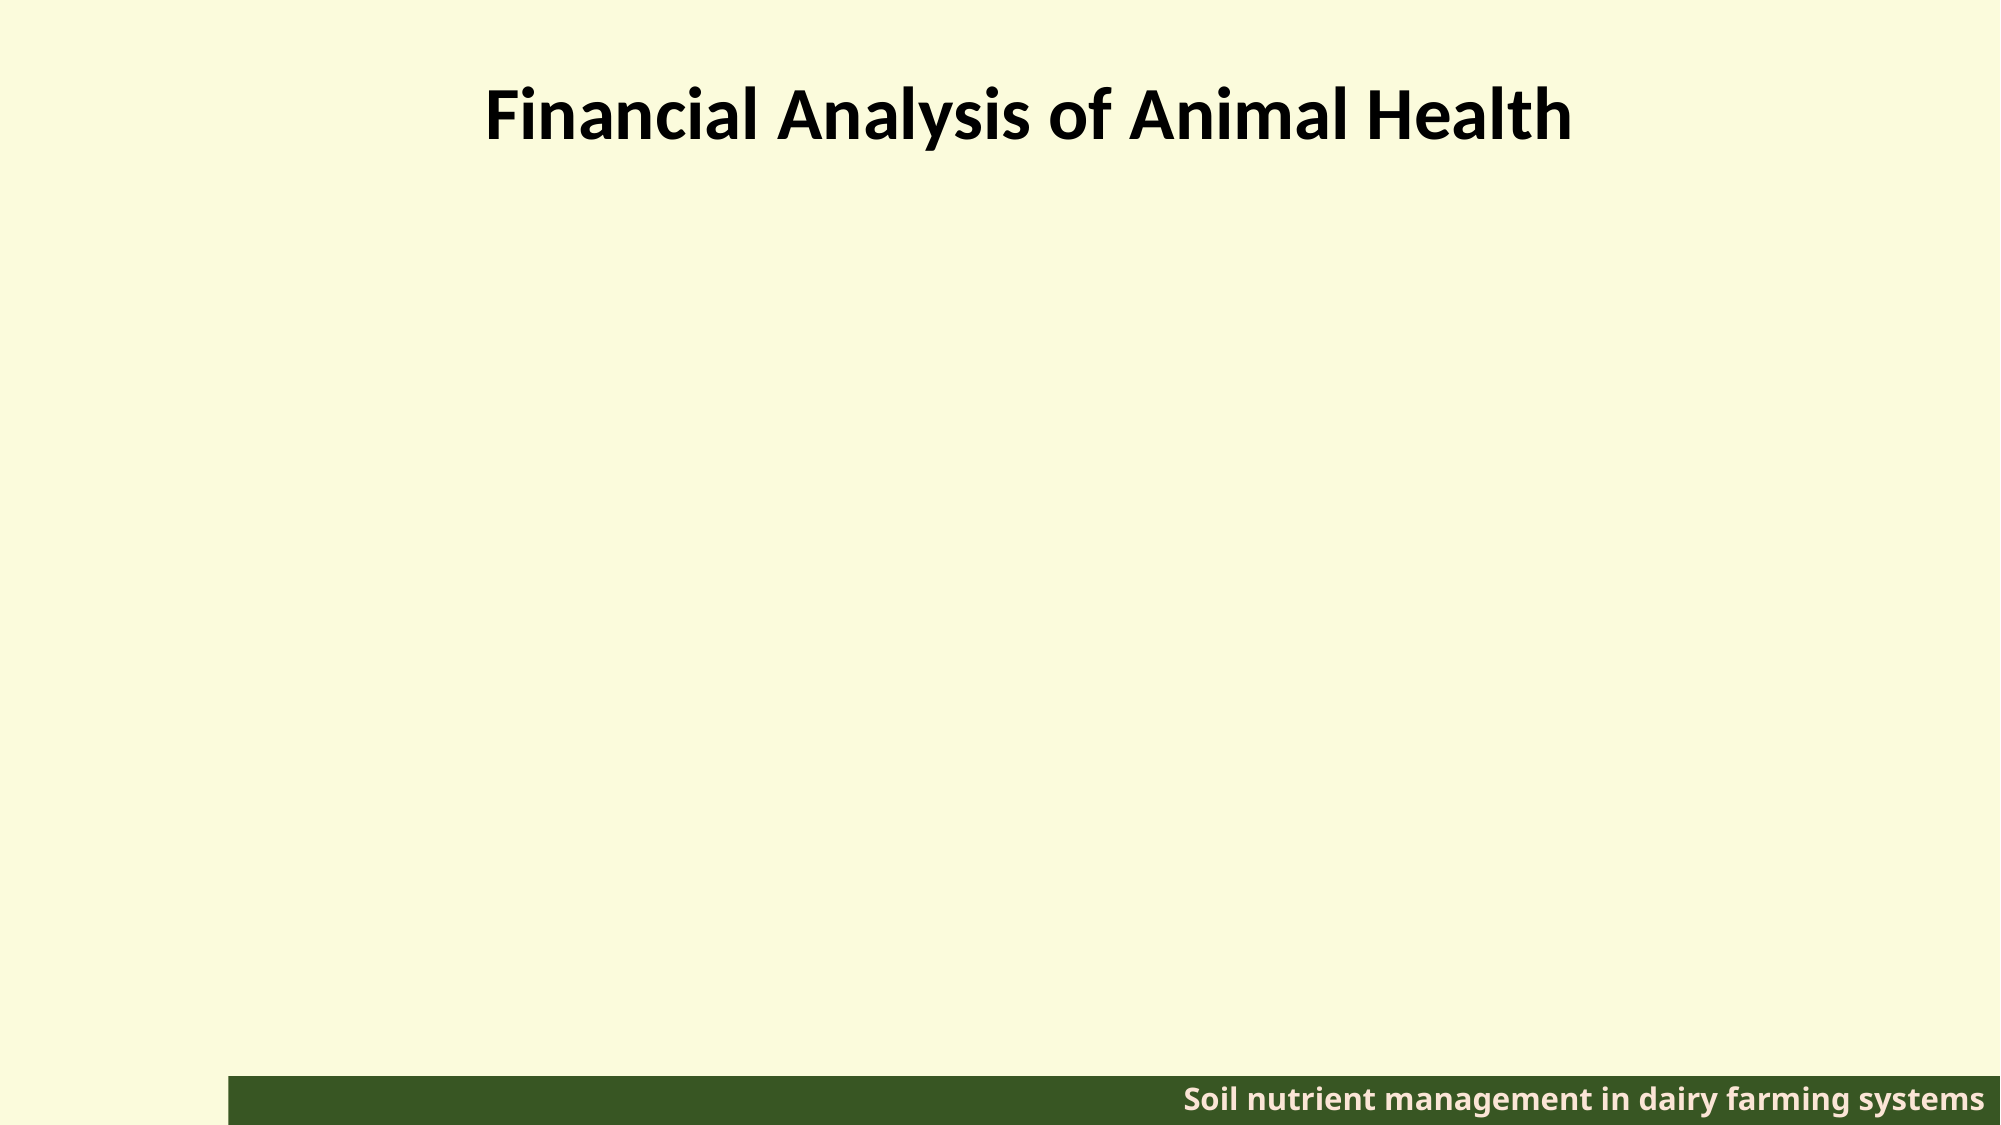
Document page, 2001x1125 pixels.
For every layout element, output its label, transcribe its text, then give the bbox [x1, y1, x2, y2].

title Soil nutrient management in dairy farming systems [228, 1076, 2000, 1125]
text_box Financial Analysis of Animal Health [300, 56, 1761, 162]
